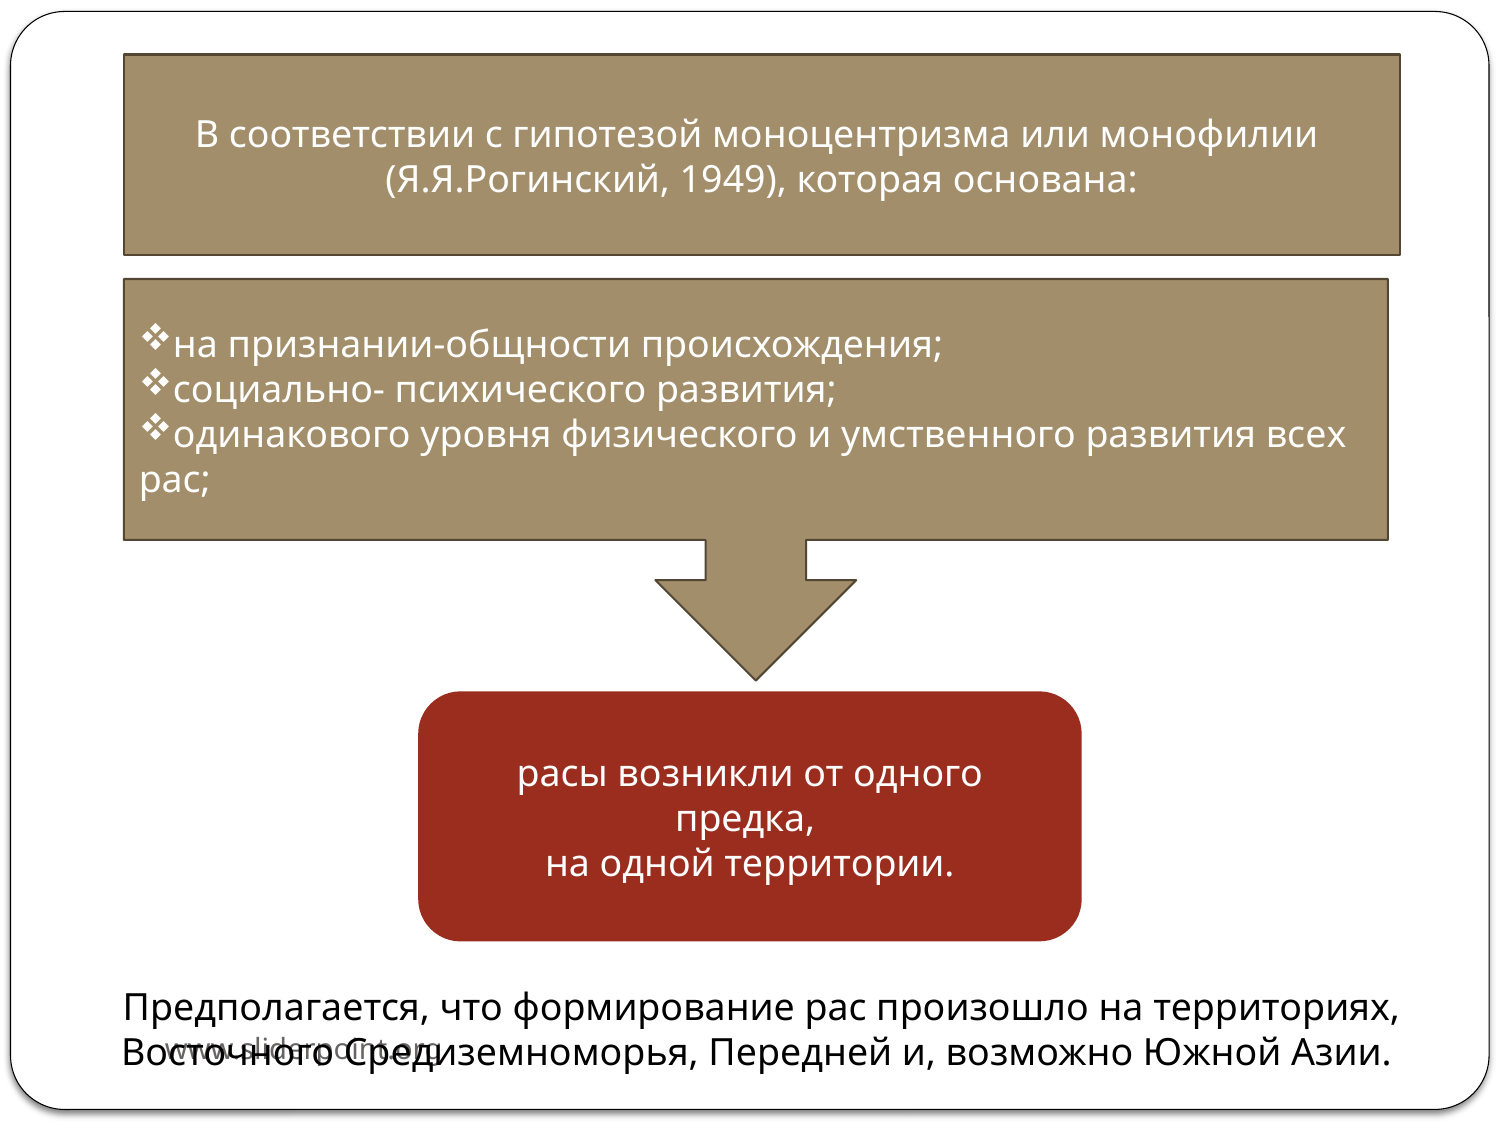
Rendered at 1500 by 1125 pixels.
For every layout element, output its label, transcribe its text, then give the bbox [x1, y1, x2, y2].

footer www.sliderpoint.org [150, 1012, 800, 1088]
text_box на признании-общности происхождения; социально- психического развития; одинакового уровня физического и умственного развития всех рас; [122, 277, 1389, 682]
text_box Предполагается, что формирование рас произошло на территориях, Восточного Средиземноморья, Передней и, возможно Южной Азии. [64, 975, 1459, 1081]
text_box B соответствии с гипотезой моноцентризма или монофилии (Я.Я.Рогинский, 1949), которая основана: [123, 53, 1401, 256]
text_box расы возникли от одного предка, на одной территории. [418, 691, 1082, 942]
